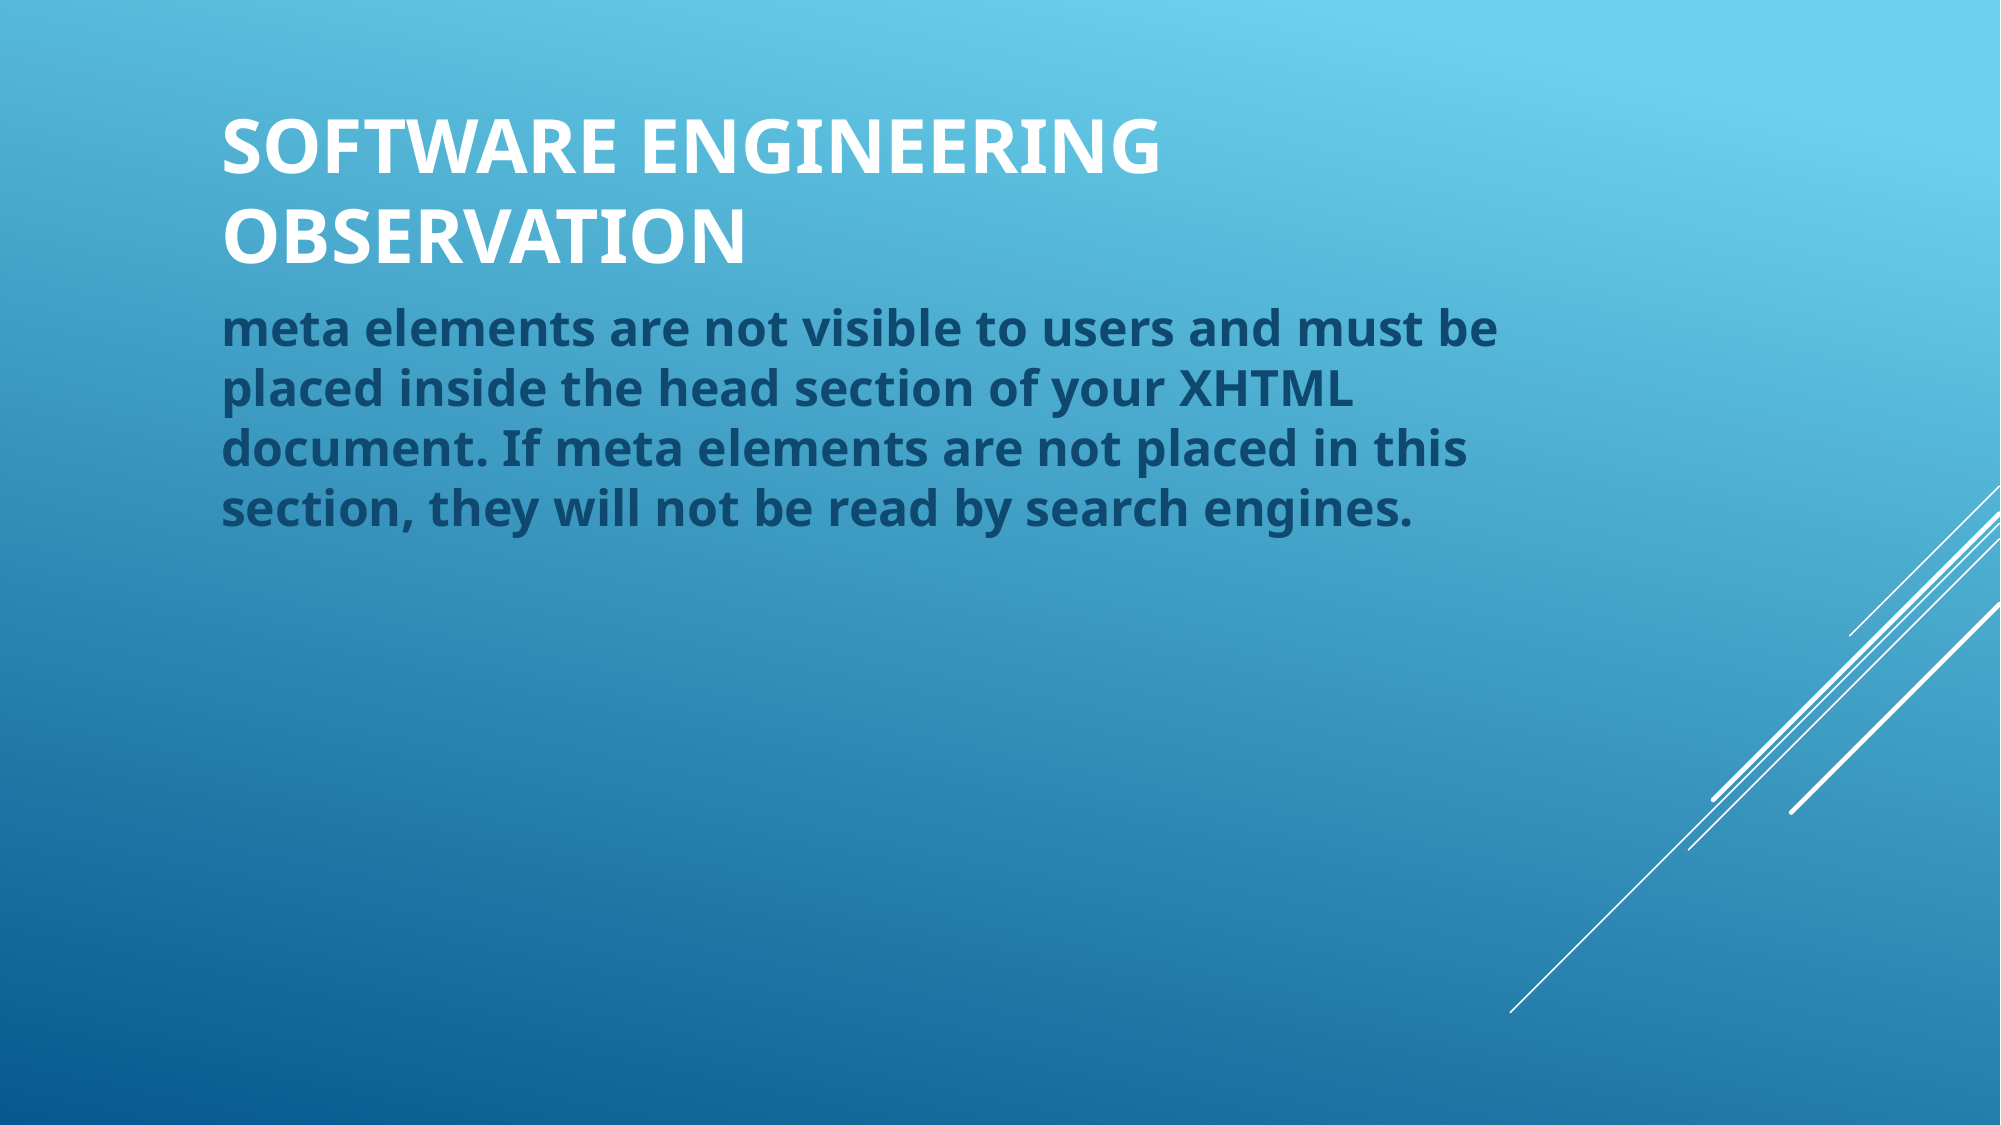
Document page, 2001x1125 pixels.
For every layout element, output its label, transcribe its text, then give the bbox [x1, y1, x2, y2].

text_box Software Engineering Observation [206, 91, 1698, 236]
text_box meta elements are not visible to users and must be placed inside the head section of your XHTML document. If meta elements are not placed in this section, they will not be read by search engines. [206, 289, 1642, 620]
